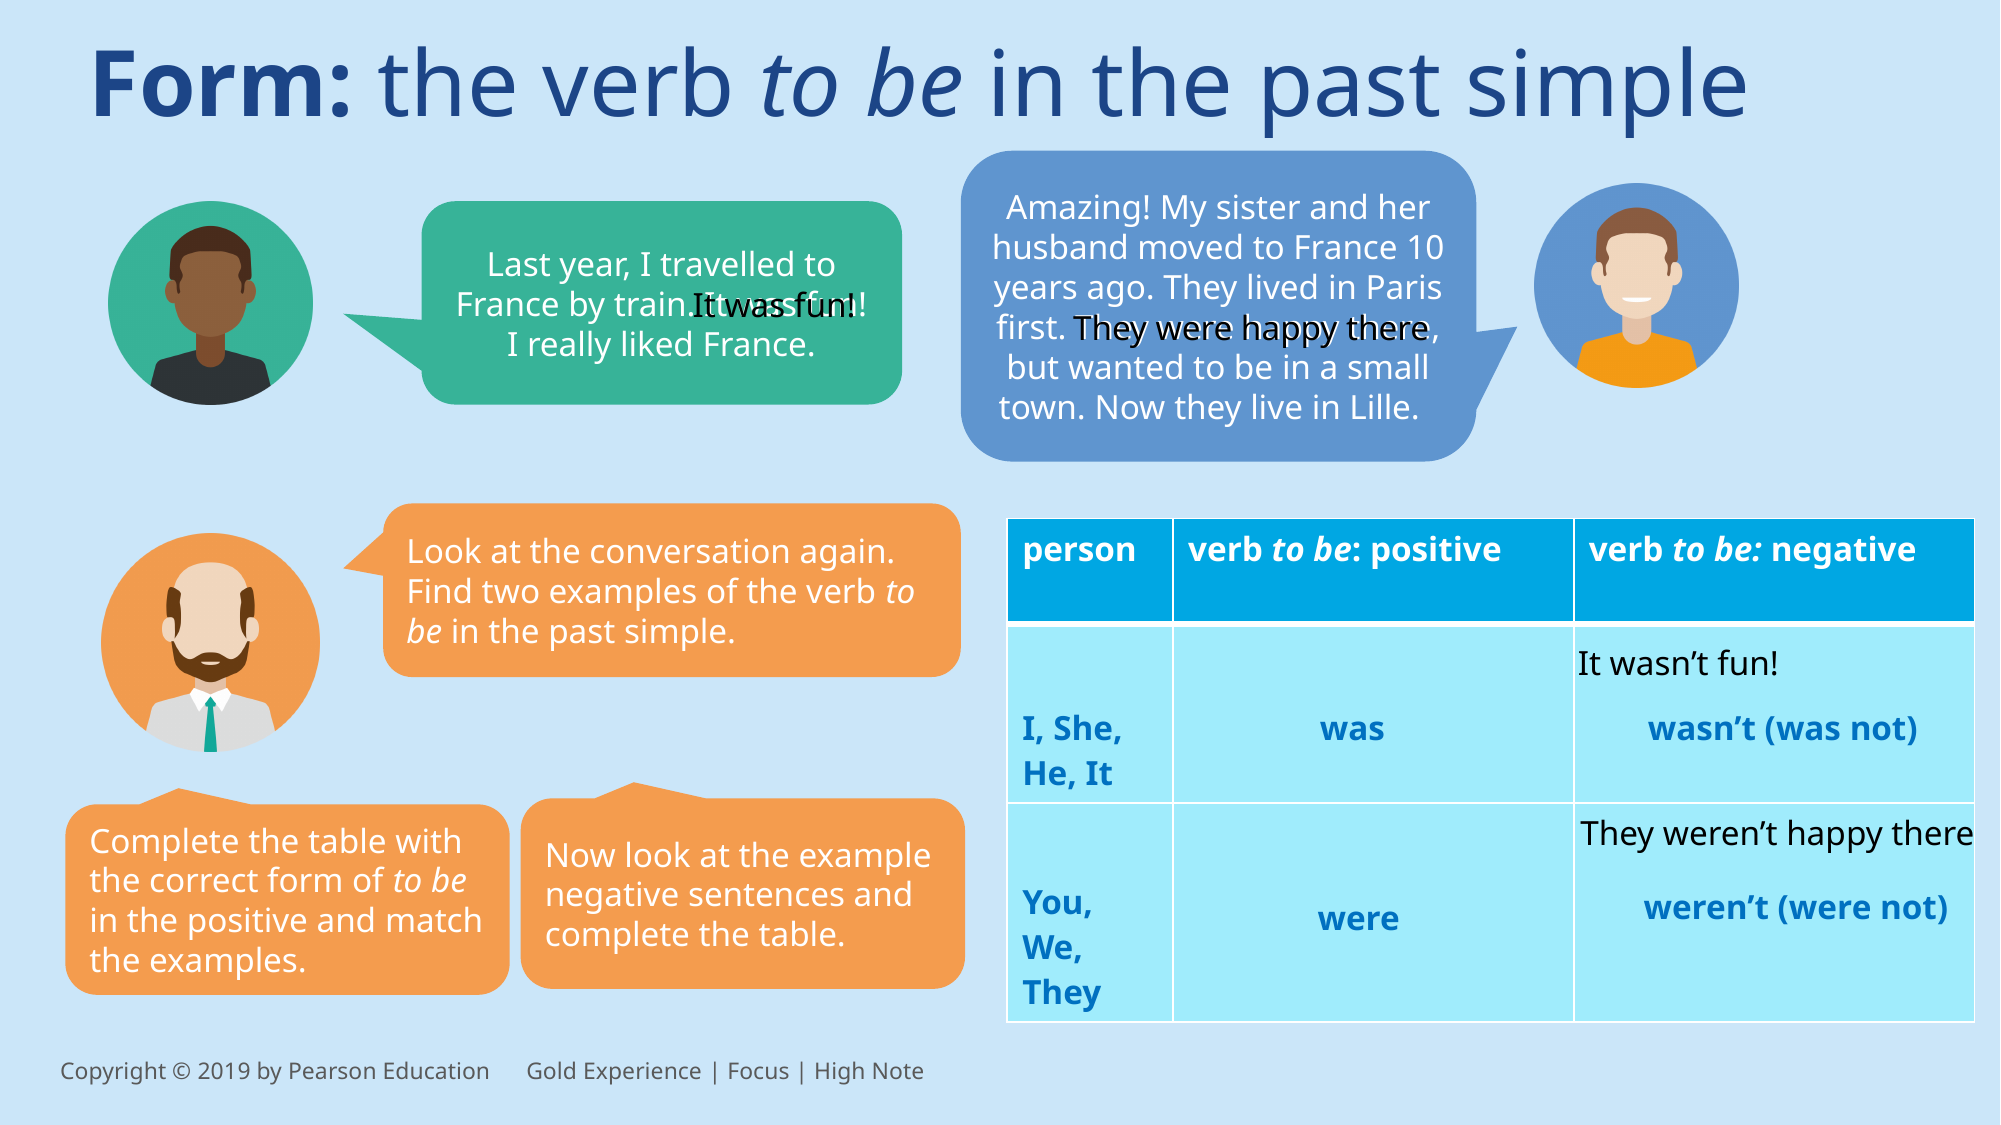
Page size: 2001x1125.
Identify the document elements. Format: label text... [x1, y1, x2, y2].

table_cell [1575, 627, 1974, 802]
picture [1534, 183, 1739, 388]
table_header verb to be: positive [1174, 519, 1573, 621]
text_box weren’t (were not) [1628, 878, 1964, 934]
text_box Last year, I travelled to France by train. It was fun! I really liked France. [341, 199, 905, 407]
table_cell You, We, They [1008, 804, 1172, 1021]
text_box wasn’t (was not) [1633, 700, 1933, 755]
text_box was [1304, 700, 1400, 755]
picture [108, 200, 313, 405]
table_cell [1174, 627, 1573, 802]
text_box It wasn’t fun! [1563, 635, 1794, 690]
text_box Look at the conversation again. Find two examples of the verb to be in the past simple. [341, 501, 963, 680]
text_box Complete the table with the correct form of to be in the positive and match the examples. [63, 786, 512, 997]
table_cell I, She, He, It [1008, 627, 1172, 802]
text_box They were happy there [1058, 299, 1445, 355]
table_cell [1575, 859, 1974, 1021]
text_box Amazing! My sister and her husband moved to France 10 years ago. They lived in Paris first. They were happy there, but wanted to be in a small town. Now they live in Lille. [958, 148, 1520, 464]
text_box It was fun! [677, 276, 871, 331]
picture [100, 533, 320, 753]
footer Copyright © 2019 by Pearson Education Gold Experience | Focus | High Note [45, 1040, 1084, 1101]
text_box They weren’t happy there [1565, 804, 1990, 859]
table_cell [1174, 804, 1573, 1021]
table_header person [1008, 519, 1172, 621]
table_header verb to be: negative [1575, 519, 1974, 621]
text_box Now look at the example negative sentences and complete the table. [518, 780, 968, 991]
title Form: the verb to be in the past simple [73, 29, 1827, 245]
text_box were [1302, 889, 1415, 945]
